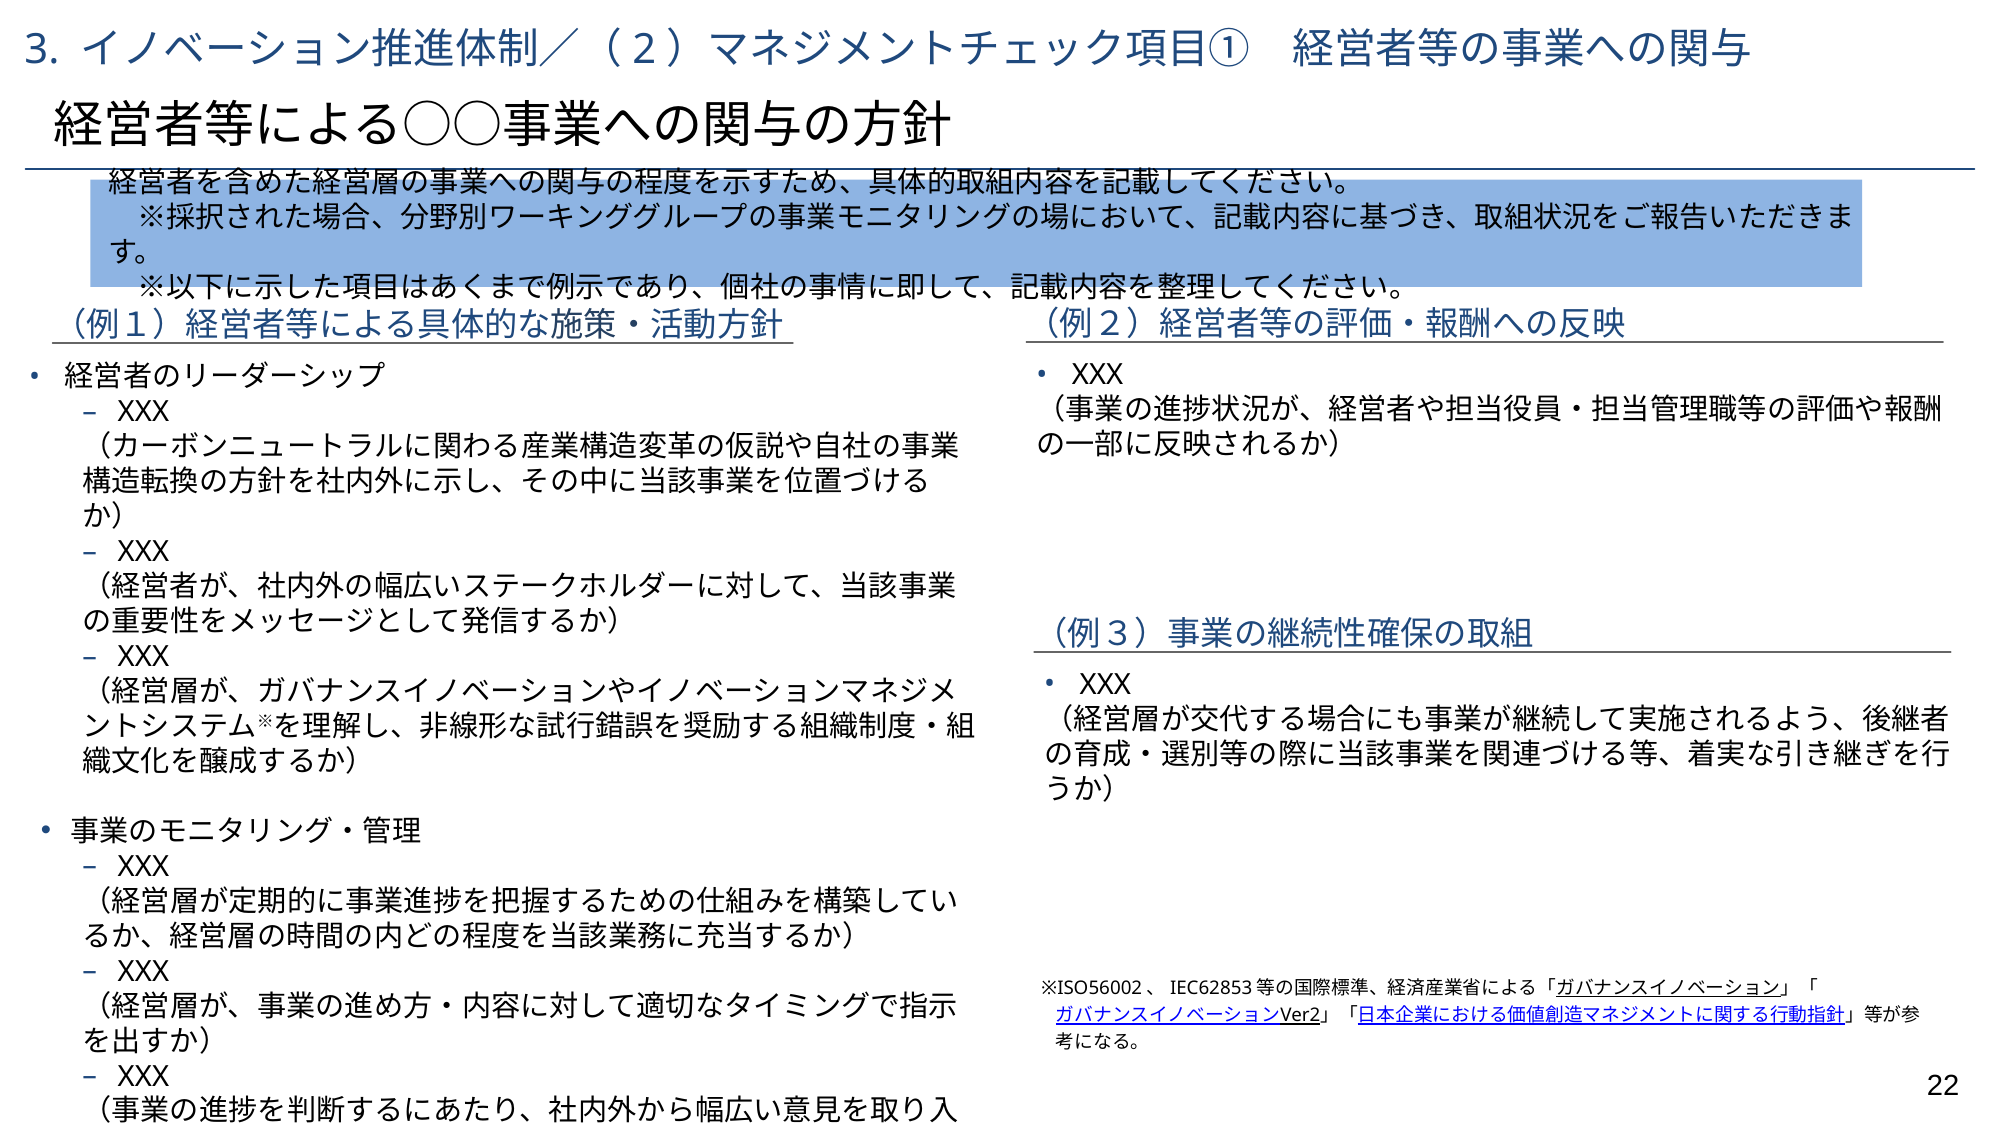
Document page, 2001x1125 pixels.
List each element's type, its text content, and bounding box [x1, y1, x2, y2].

text_box 3. イノベーション推進体制／（2）マネジメントチェック項目① 経営者等の事業への関与 [24, 28, 1974, 74]
text_box 経営者を含めた経営層の事業への関与の程度を示すため、具体的取組内容を記載してください。 ※採択された場合、分野別ワーキンググループの事業モニタリングの場において、記載内容に基づき、取組状況をご報告いただきます。 ※以下に示した項目はあくまで例示であり、個社の事情に即して、記載内容を整理してください。 [90, 179, 1863, 287]
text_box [1026, 294, 1944, 343]
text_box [52, 295, 794, 344]
text_box XXX （事業の進捗状況が、経営者や担当役員・担当管理職等の評価や報酬の一部に反映されるか） [1018, 355, 1947, 491]
text_box 経営者のリーダーシップ XXX （カーボンニュートラルに関わる産業構造変革の仮説や自社の事業構造転換の方針を社内外に示し、その中に当該事業を位置づけるか） XXX （経営者が、社内外の幅広いステークホルダーに対して、当該事業の重要性をメッセージとして発信するか） XXX （経営層が、ガバナンスイノベーションやイノベーションマネジメントシステム※を理解し、非線形な試行錯誤を奨励する組織制度・組織文化を醸成するか） 事業のモニタリング・管理 XXX （経営層が定期的に事業進捗を把握するための仕組みを構築しているか、経営層の時間の内どの程度を当該業務に充当するか） XXX （経営層が、事業の進め方・内容に対して適切なタイミングで指示を出すか） XXX （事業の進捗を判断するにあたり、社内外から幅広い意見を取り入れるか） XXX （事業化を判断するために、どのようなKPI・条件を予め設定しておくか） [11, 357, 986, 1125]
text_box 経営者等による○○事業への関与の方針 [53, 99, 1899, 154]
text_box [1033, 604, 1952, 653]
text_box XXX （経営層が交代する場合にも事業が継続して実施されるよう、後継者の育成・選別等の際に当該事業を関連づける等、着実な引き継ぎを行うか） [1026, 665, 1955, 801]
text_box ※ISO56002、IEC62853等の国際標準、経済産業省による「ガバナンスイノベーション」「ガバナンスイノベーションVer2」「日本企業における価値創造マネジメントに関する行動指針」等が参考になる。 [1026, 942, 1948, 1086]
